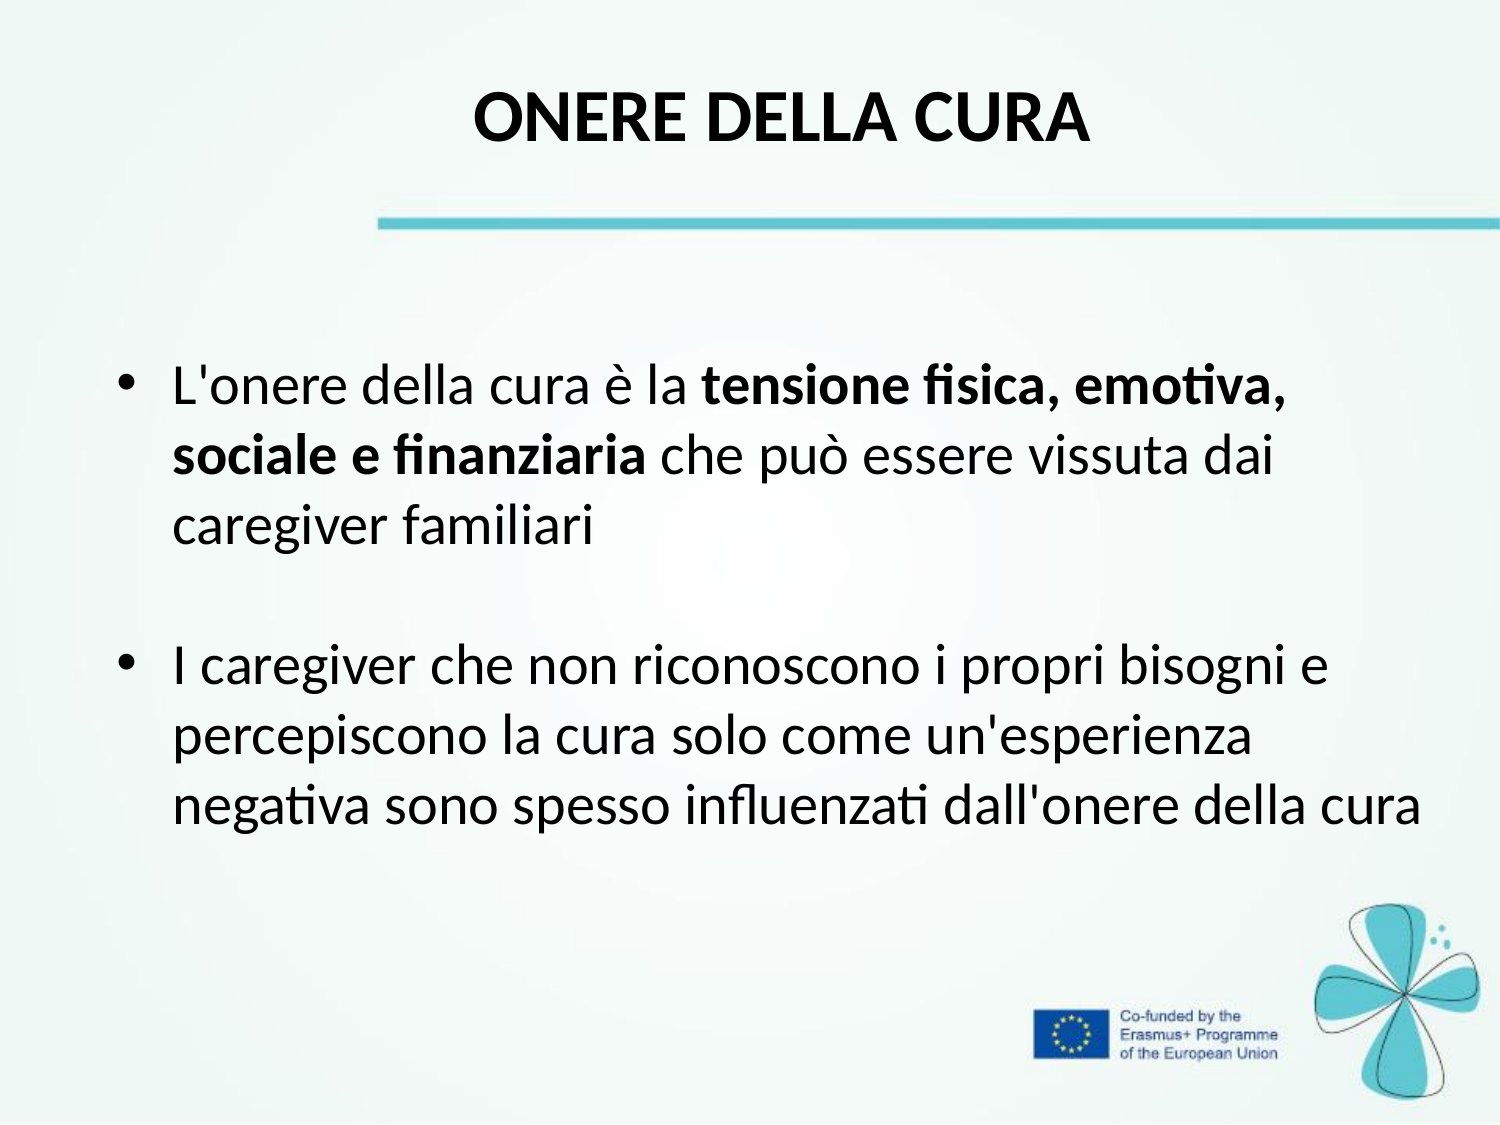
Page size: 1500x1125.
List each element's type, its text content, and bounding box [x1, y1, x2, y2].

text_box ONERE DELLA CURA [241, 59, 1324, 165]
picture [0, 0, 1500, 1125]
text_box L'onere della cura è la tensione fisica, emotiva, sociale e finanziaria che può essere vissuta dai caregiver familiari I caregiver che non riconoscono i propri bisogni e percepiscono la cura solo come un'esperienza negativa sono spesso influenzati dall'onere della cura [101, 338, 1449, 844]
